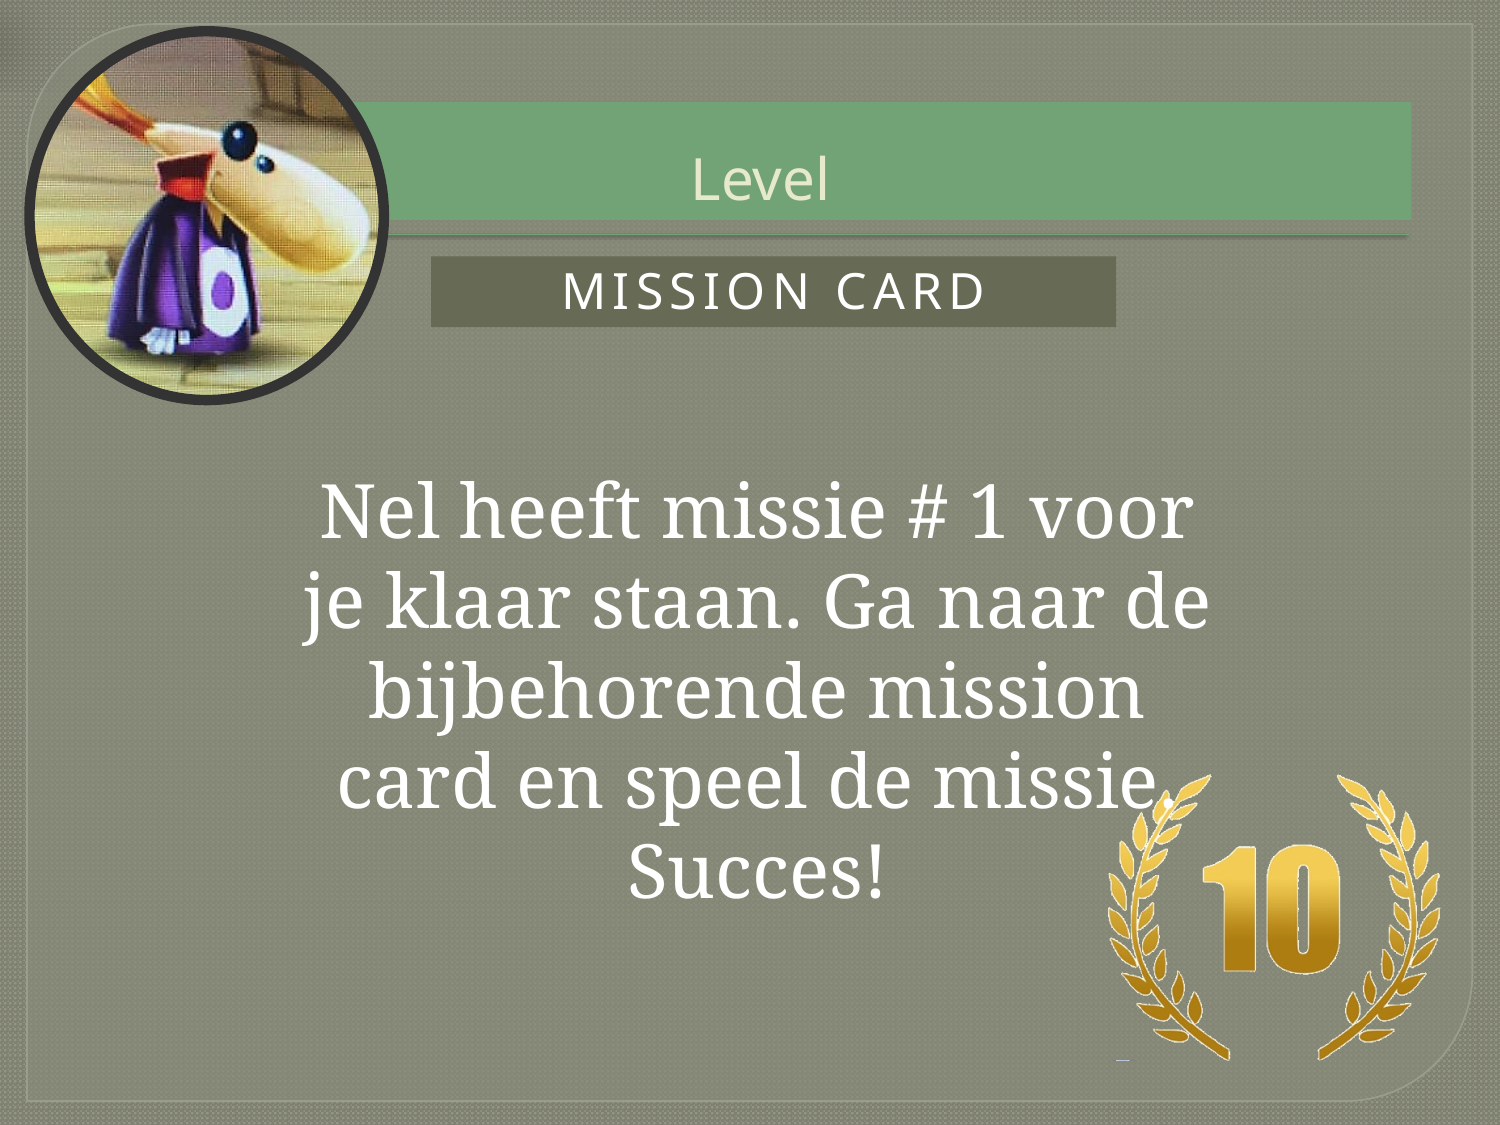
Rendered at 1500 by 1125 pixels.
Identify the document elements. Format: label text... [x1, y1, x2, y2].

text_box Mission card [431, 256, 1117, 328]
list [29, 31, 385, 401]
title Level [390, 101, 1412, 220]
picture [1104, 762, 1442, 1061]
text_box Nel heeft missie # 1 voor je klaar staan. Ga naar de bijbehorende mission card en speel de missie. Succes! [278, 456, 1238, 921]
